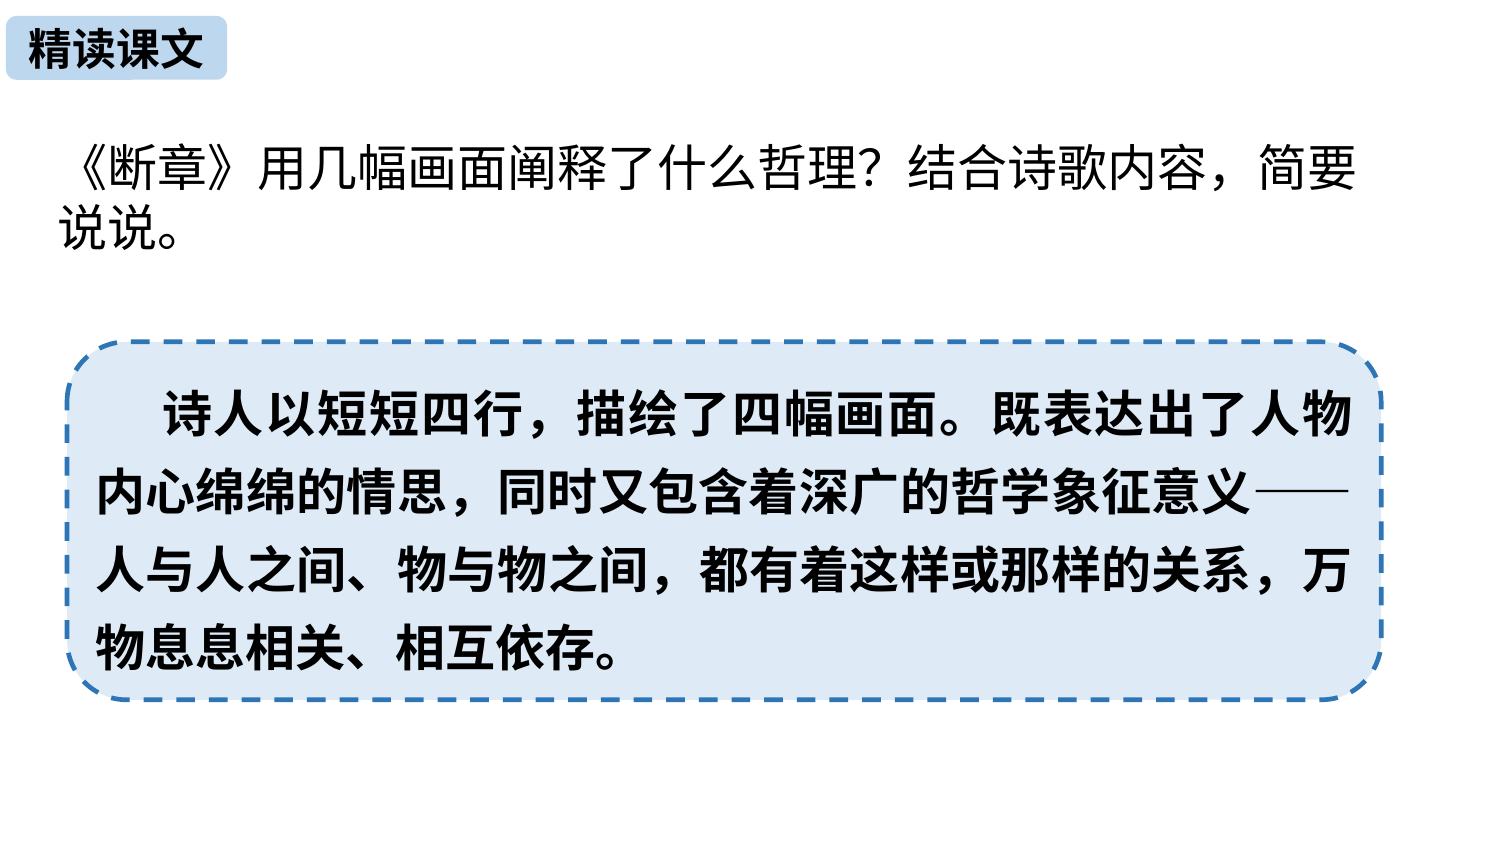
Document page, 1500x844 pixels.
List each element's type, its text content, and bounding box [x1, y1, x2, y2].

text_box 诗人以短短四行，描绘了四幅画面。既表达出了人物内心绵绵的情思，同时又包含着深广的哲学象征意义——人与人之间、物与物之间，都有着这样或那样的关系，万物息息相关、相互依存。 [67, 341, 1382, 700]
text_box 精读课文 [4, 14, 229, 81]
text_box 《断章》用几幅画面阐释了什么哲理？结合诗歌内容，简要说说。 [41, 125, 1408, 267]
